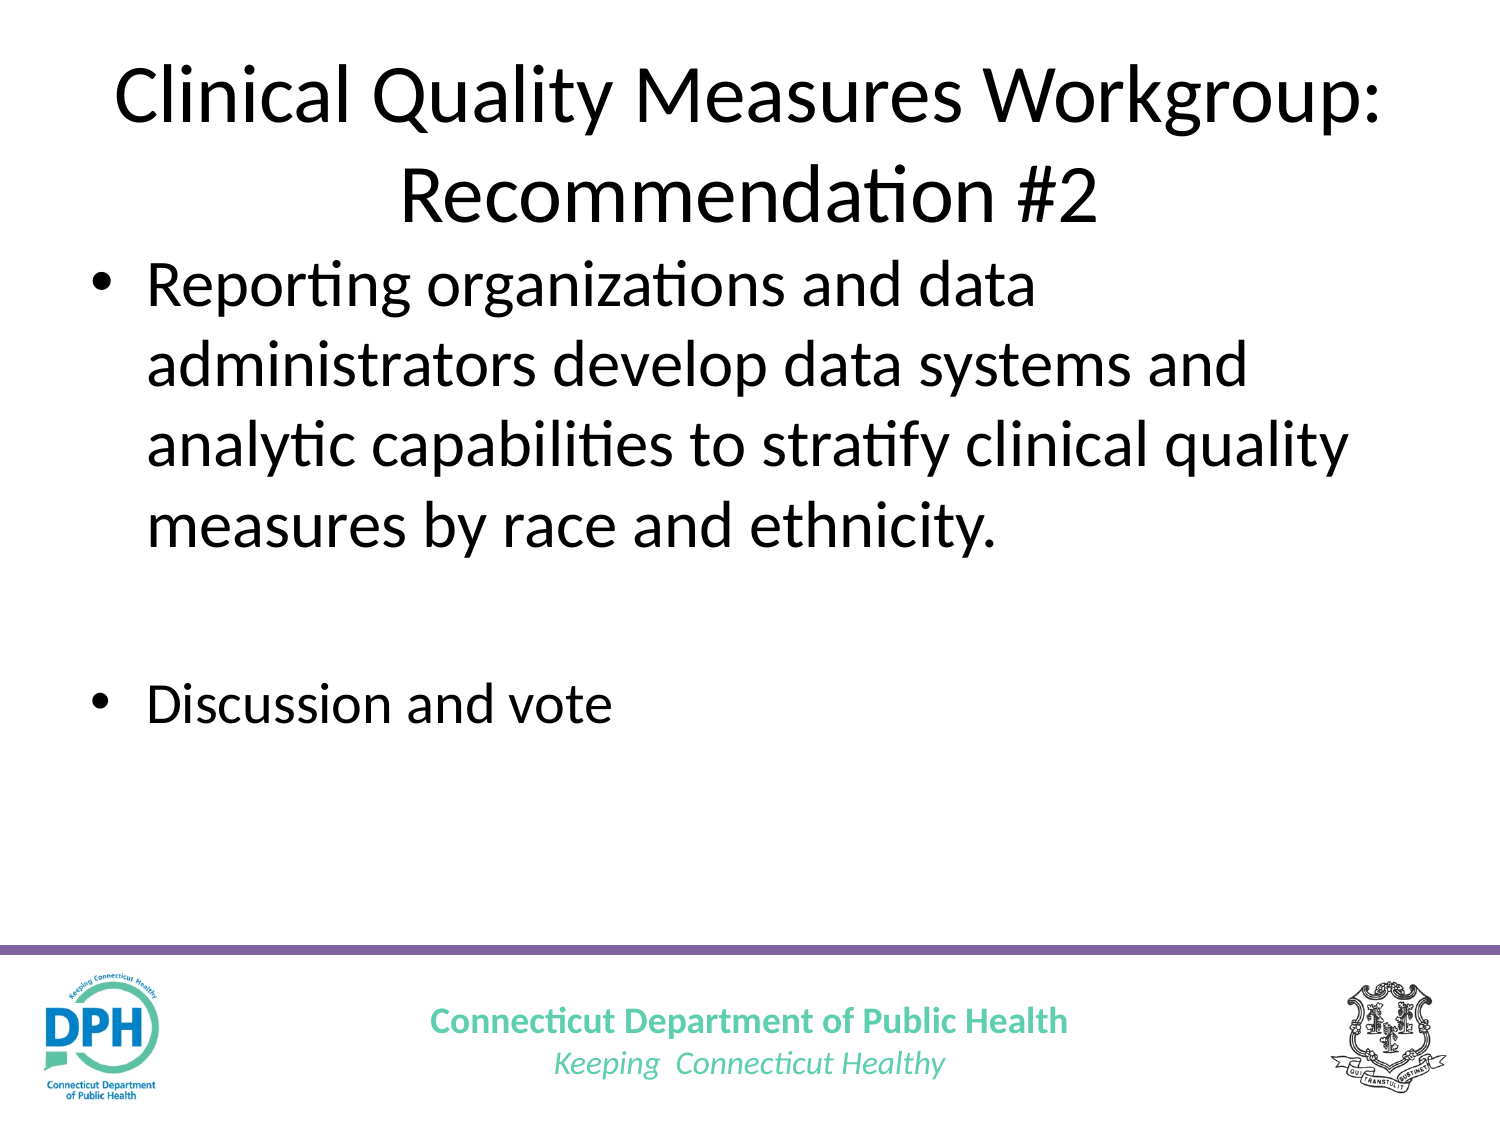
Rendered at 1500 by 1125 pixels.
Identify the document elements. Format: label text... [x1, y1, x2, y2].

list Reporting organizations and data administrators develop data systems and analytic capabilities to stratify clinical quality measures by race and ethnicity. Discussion and vote [75, 232, 1425, 975]
title Clinical Quality Measures Workgroup: Recommendation #2 [75, 45, 1425, 232]
picture [37, 969, 163, 1104]
picture [1328, 969, 1450, 1104]
